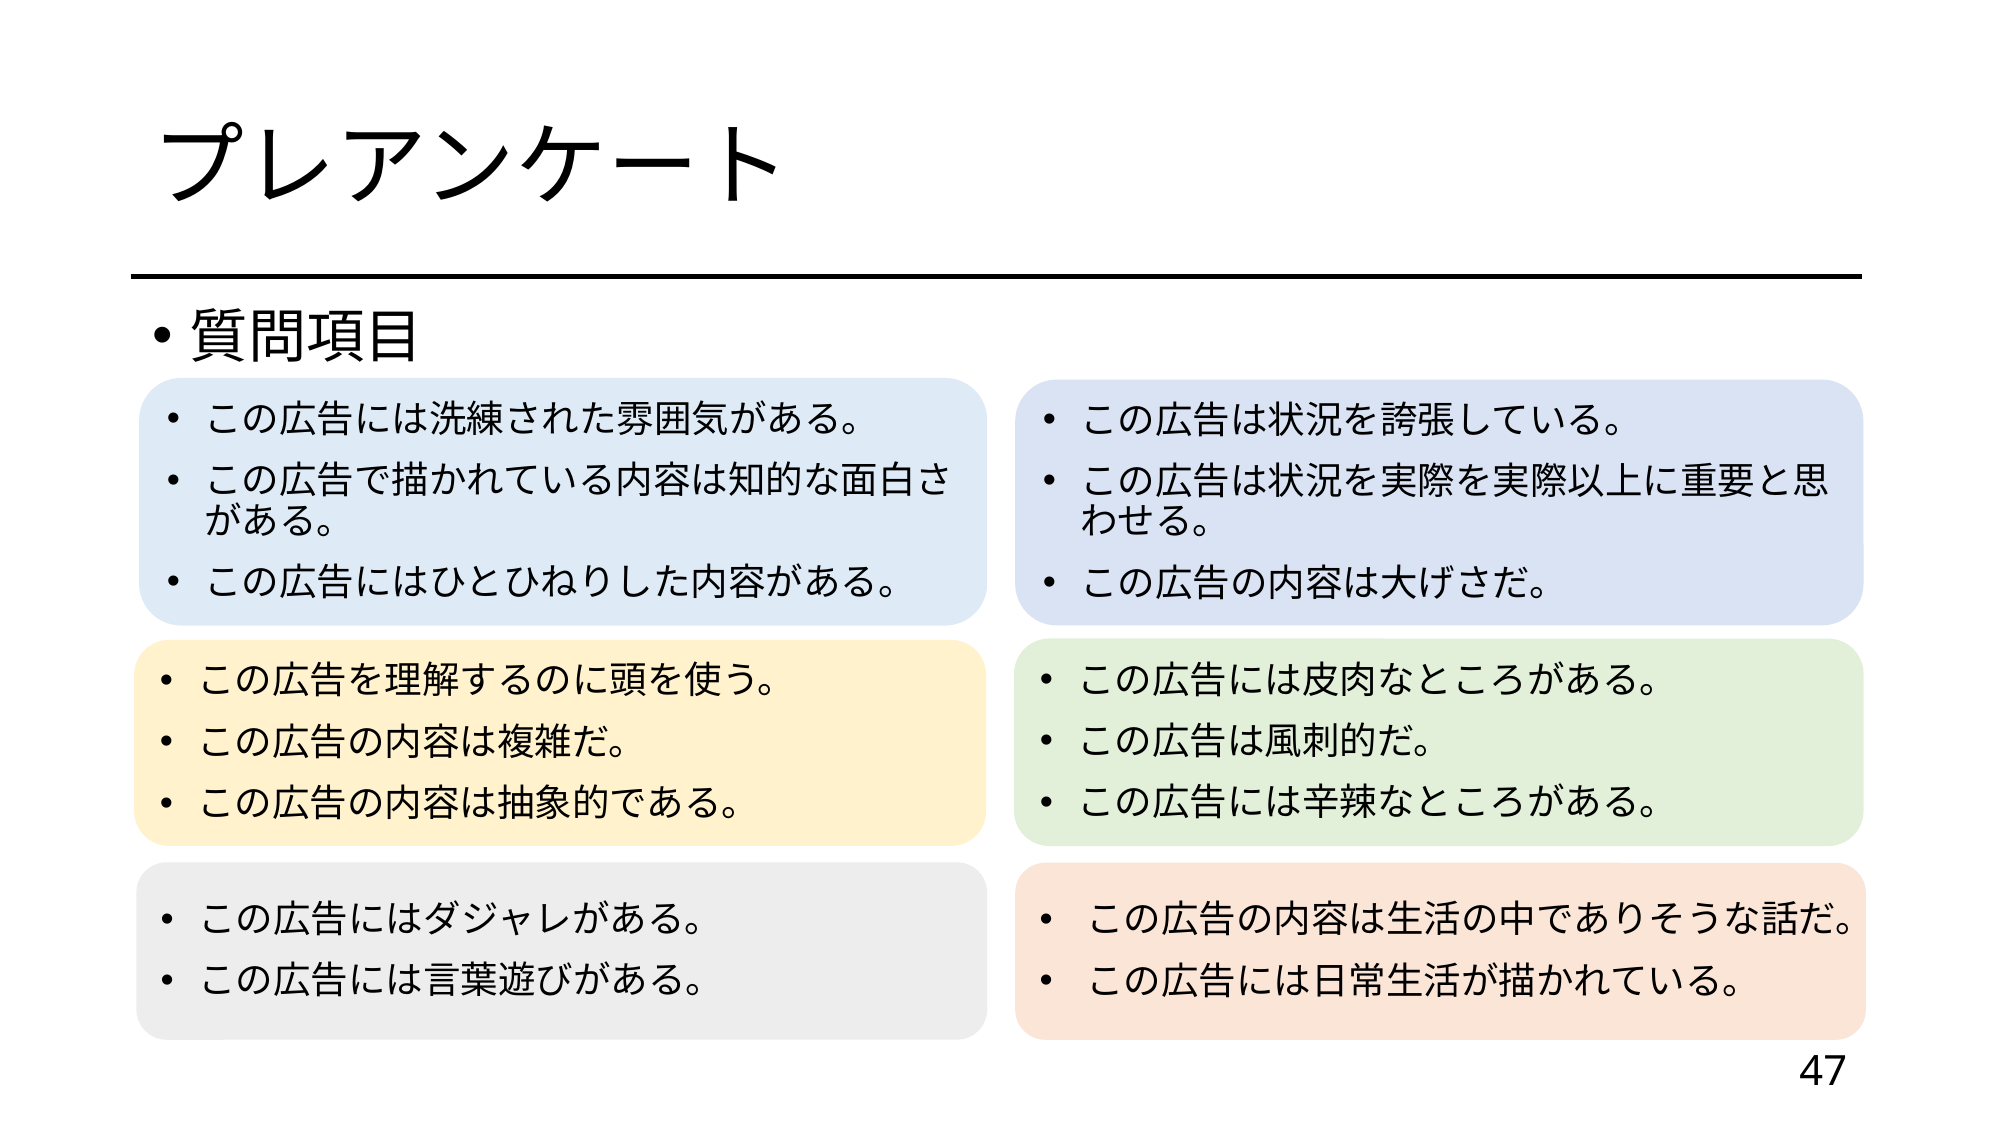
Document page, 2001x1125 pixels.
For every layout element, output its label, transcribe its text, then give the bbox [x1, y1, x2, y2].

list 質問項目 [137, 299, 1863, 1014]
title プレアンケート [137, 59, 1863, 276]
text_box この広告の内容は生活の中でありそうな話だ。 この広告には日常生活が描かれている。 [1015, 862, 1866, 1040]
text_box この広告にはダジャレがある。 この広告には言葉遊びがある。 [136, 862, 988, 1040]
text_box この広告は状況を誇張している。 この広告は状況を実際を実際以上に重要と思わせる。 この広告の内容は大げさだ。 [1015, 379, 1864, 626]
text_box この広告には洗練された雰囲気がある。 この広告で描かれている内容は知的な面白さがある。 この広告にはひとひねりした内容がある。 [139, 377, 988, 626]
text_box この広告を理解するのに頭を使う。 この広告の内容は複雑だ。 この広告の内容は抽象的である。 [134, 639, 987, 846]
slide_number 47 [1412, 1042, 1863, 1103]
text_box この広告には皮肉なところがある。 この広告は風刺的だ。 この広告には辛辣なところがある。 [1013, 638, 1864, 847]
